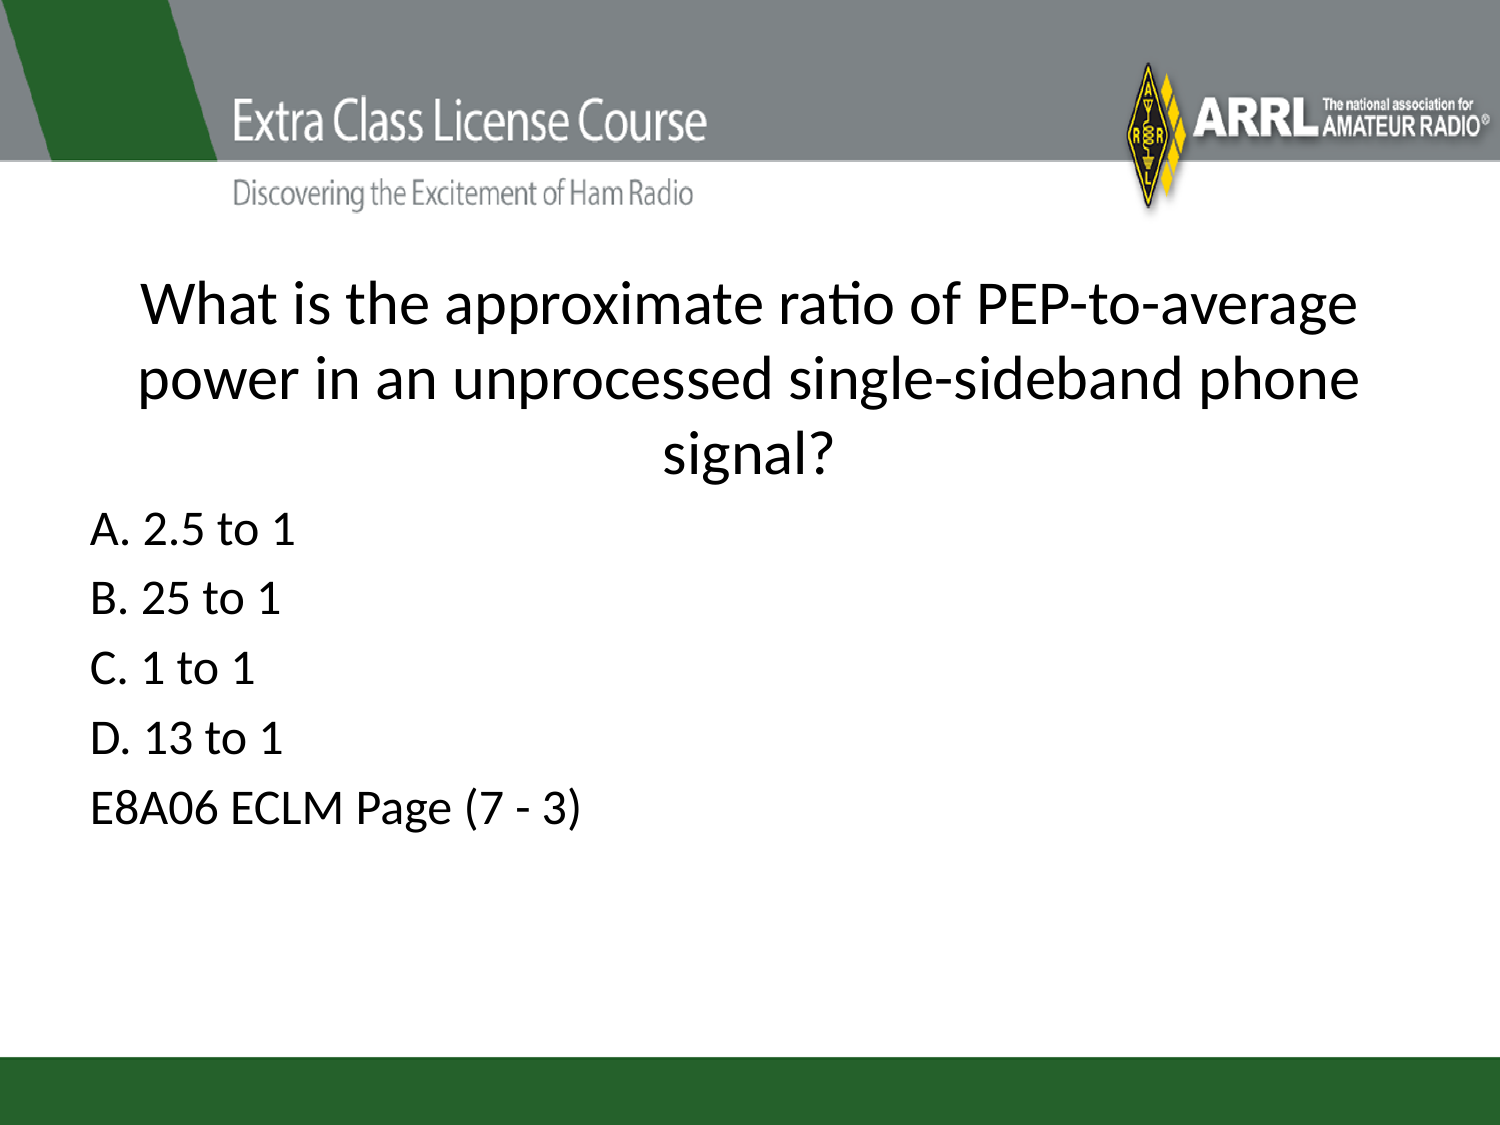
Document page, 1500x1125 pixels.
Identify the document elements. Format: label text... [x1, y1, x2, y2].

picture [0, 0, 1500, 1125]
list A. 2.5 to 1 B. 25 to 1 C. 1 to 1 D. 13 to 1 E8A06 ECLM Page (7 - 3) [75, 487, 1425, 1005]
title What is the approximate ratio of PEP-to-average power in an unprocessed single-sideband phone signal? [75, 254, 1425, 435]
